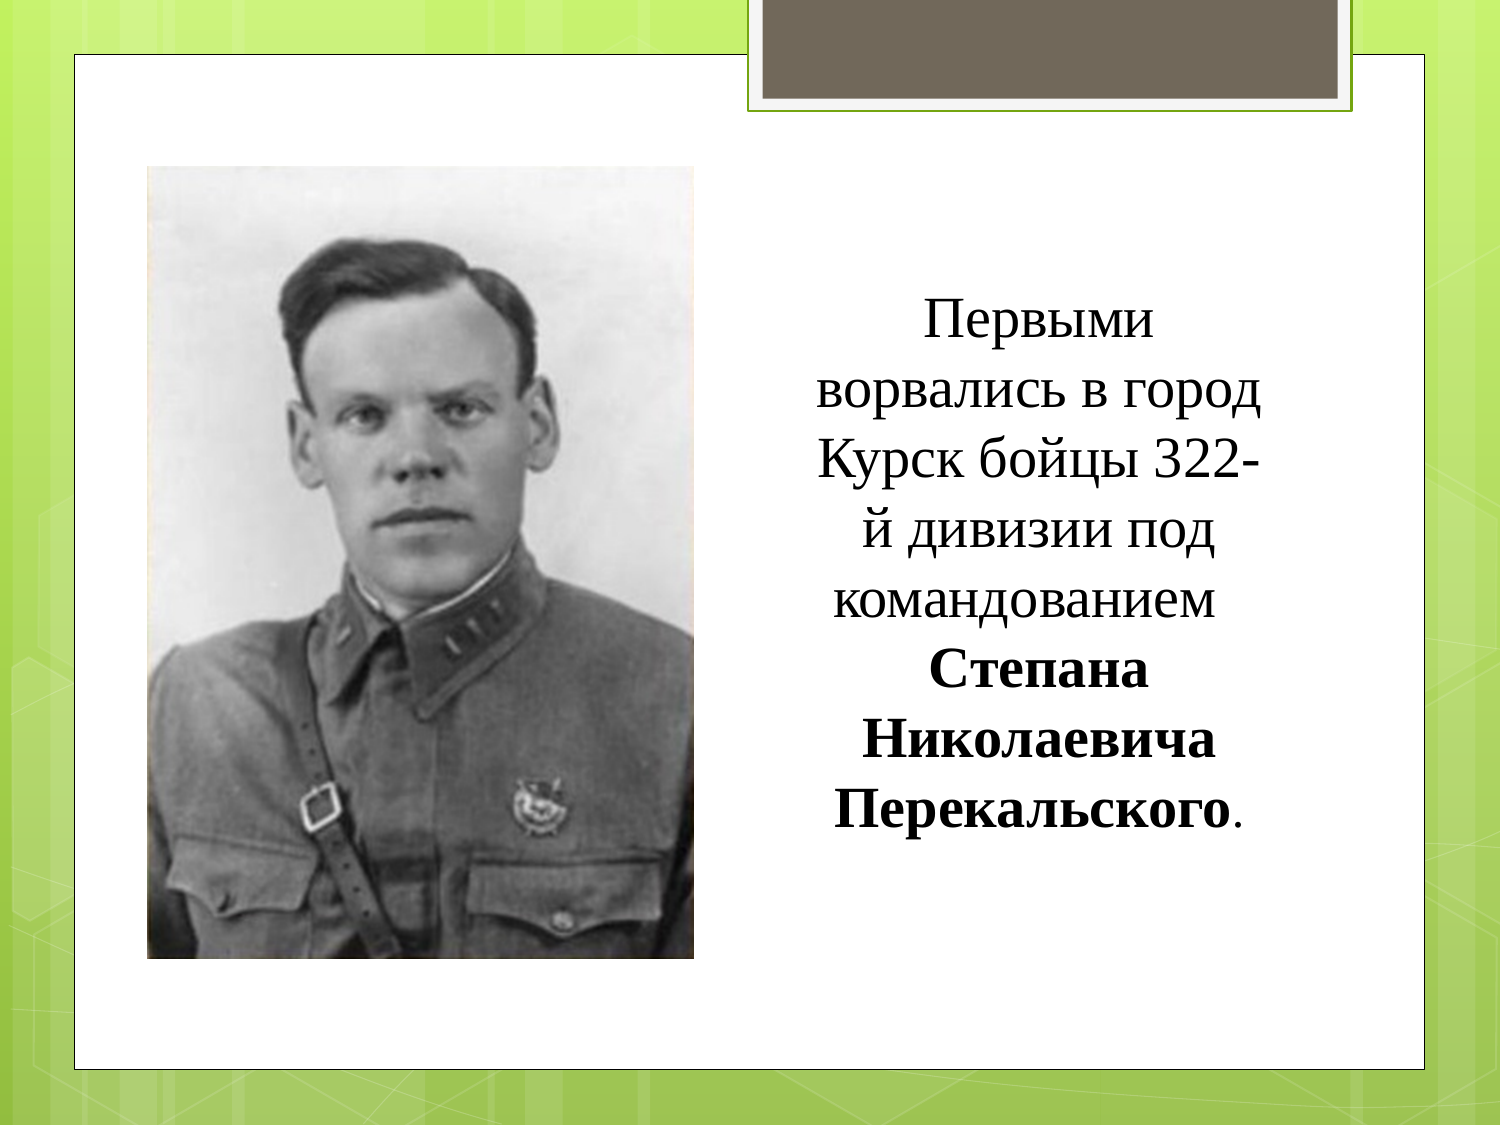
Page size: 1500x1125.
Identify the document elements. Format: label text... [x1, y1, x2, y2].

picture [147, 166, 694, 959]
text_box Первыми ворвались в город Курск бойцы 322-й дивизии под командованием Степана Николаевича Перекальского. [797, 272, 1282, 847]
